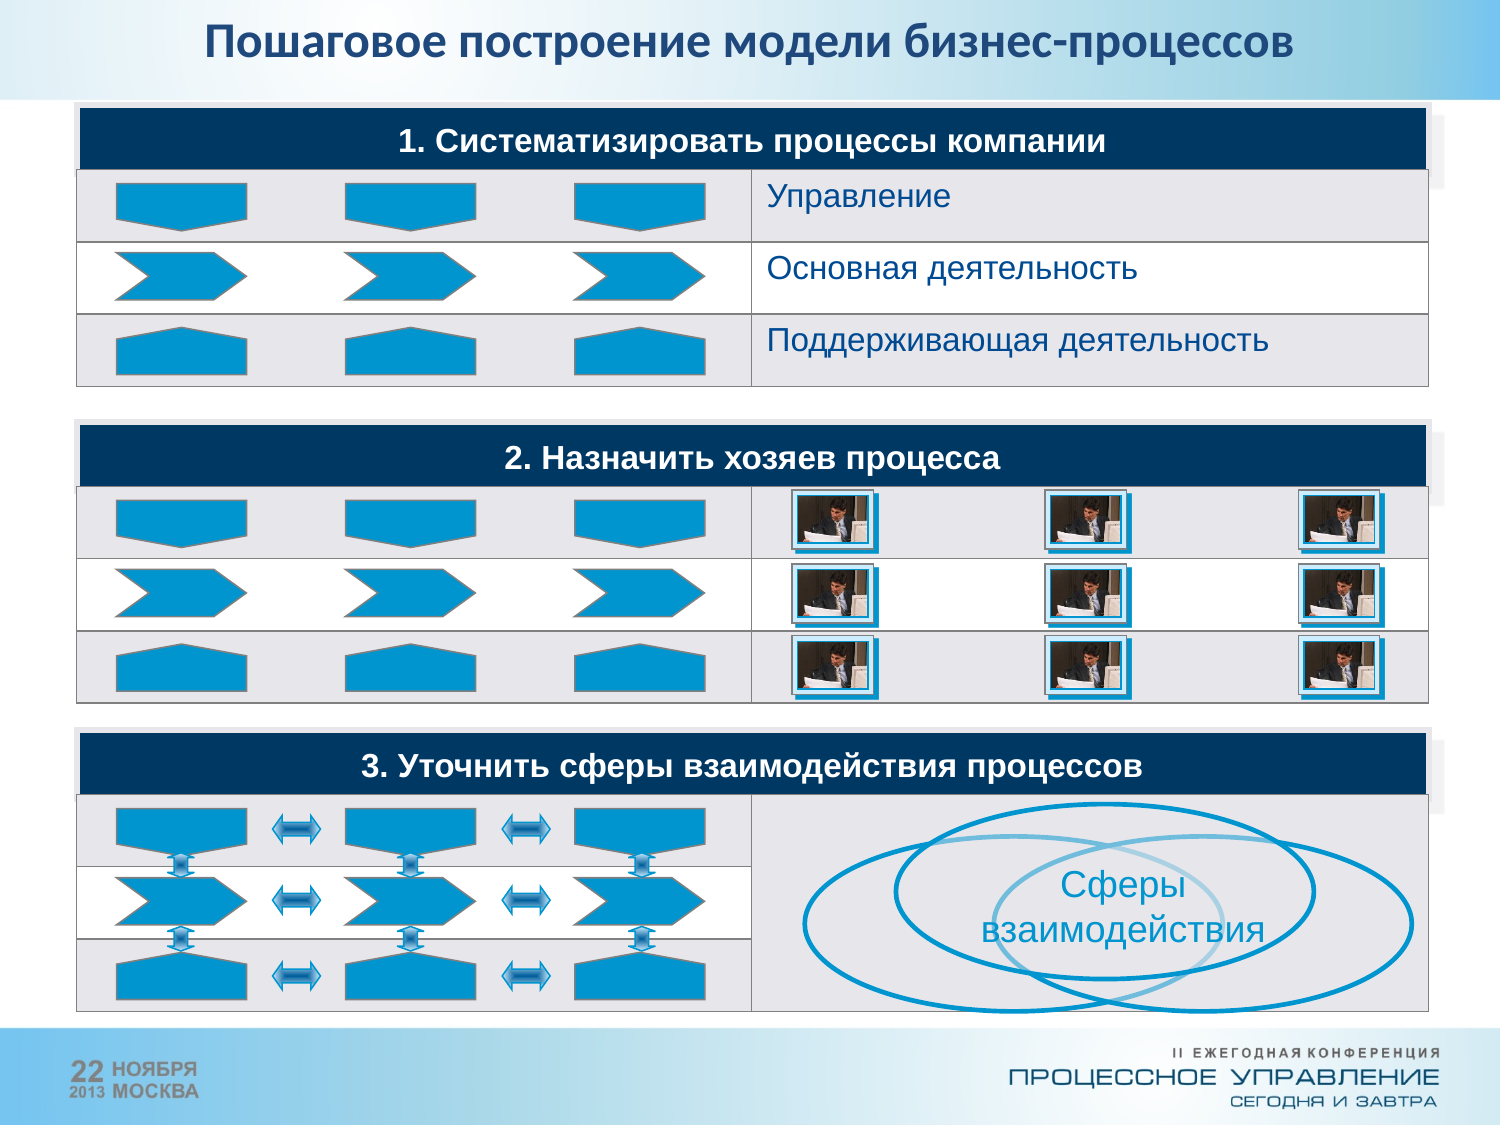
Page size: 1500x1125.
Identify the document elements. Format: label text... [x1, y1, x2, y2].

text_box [804, 803, 1413, 1012]
table_cell [77, 940, 751, 1011]
table_header [752, 487, 1428, 558]
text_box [116, 643, 705, 692]
table_cell [77, 243, 751, 313]
table_header [752, 795, 1428, 1011]
table_header [77, 170, 751, 241]
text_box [166, 815, 656, 990]
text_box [791, 635, 1381, 695]
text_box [660, 877, 705, 926]
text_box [116, 877, 161, 926]
table_cell [752, 632, 1428, 702]
table_cell [77, 632, 751, 702]
table_cell [77, 867, 161, 938]
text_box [116, 500, 705, 548]
table_cell [752, 559, 1428, 630]
table_cell [77, 559, 751, 630]
list Пошаговое построение модели бизнес-процессов [29, 0, 1471, 102]
text_box 1. Систематизировать процессы компании [76, 105, 1429, 169]
table_cell [77, 315, 751, 386]
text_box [116, 183, 705, 232]
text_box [116, 569, 705, 617]
table_cell [660, 867, 751, 938]
picture [0, 0, 1500, 1125]
table_cell Основная деятельность [752, 243, 1428, 313]
text_box 2. Назначить хозяев процесса [76, 421, 1429, 486]
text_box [116, 327, 705, 375]
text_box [116, 808, 705, 857]
table_cell Поддерживающая деятельность [752, 315, 1428, 386]
text_box 3. Уточнить сферы взаимодействия процессов [76, 730, 1429, 794]
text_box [791, 489, 1381, 550]
table_header [77, 487, 751, 558]
table_header Управление [752, 170, 1428, 241]
table_header [77, 795, 751, 866]
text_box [116, 952, 705, 1000]
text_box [791, 563, 1381, 624]
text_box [116, 252, 705, 301]
